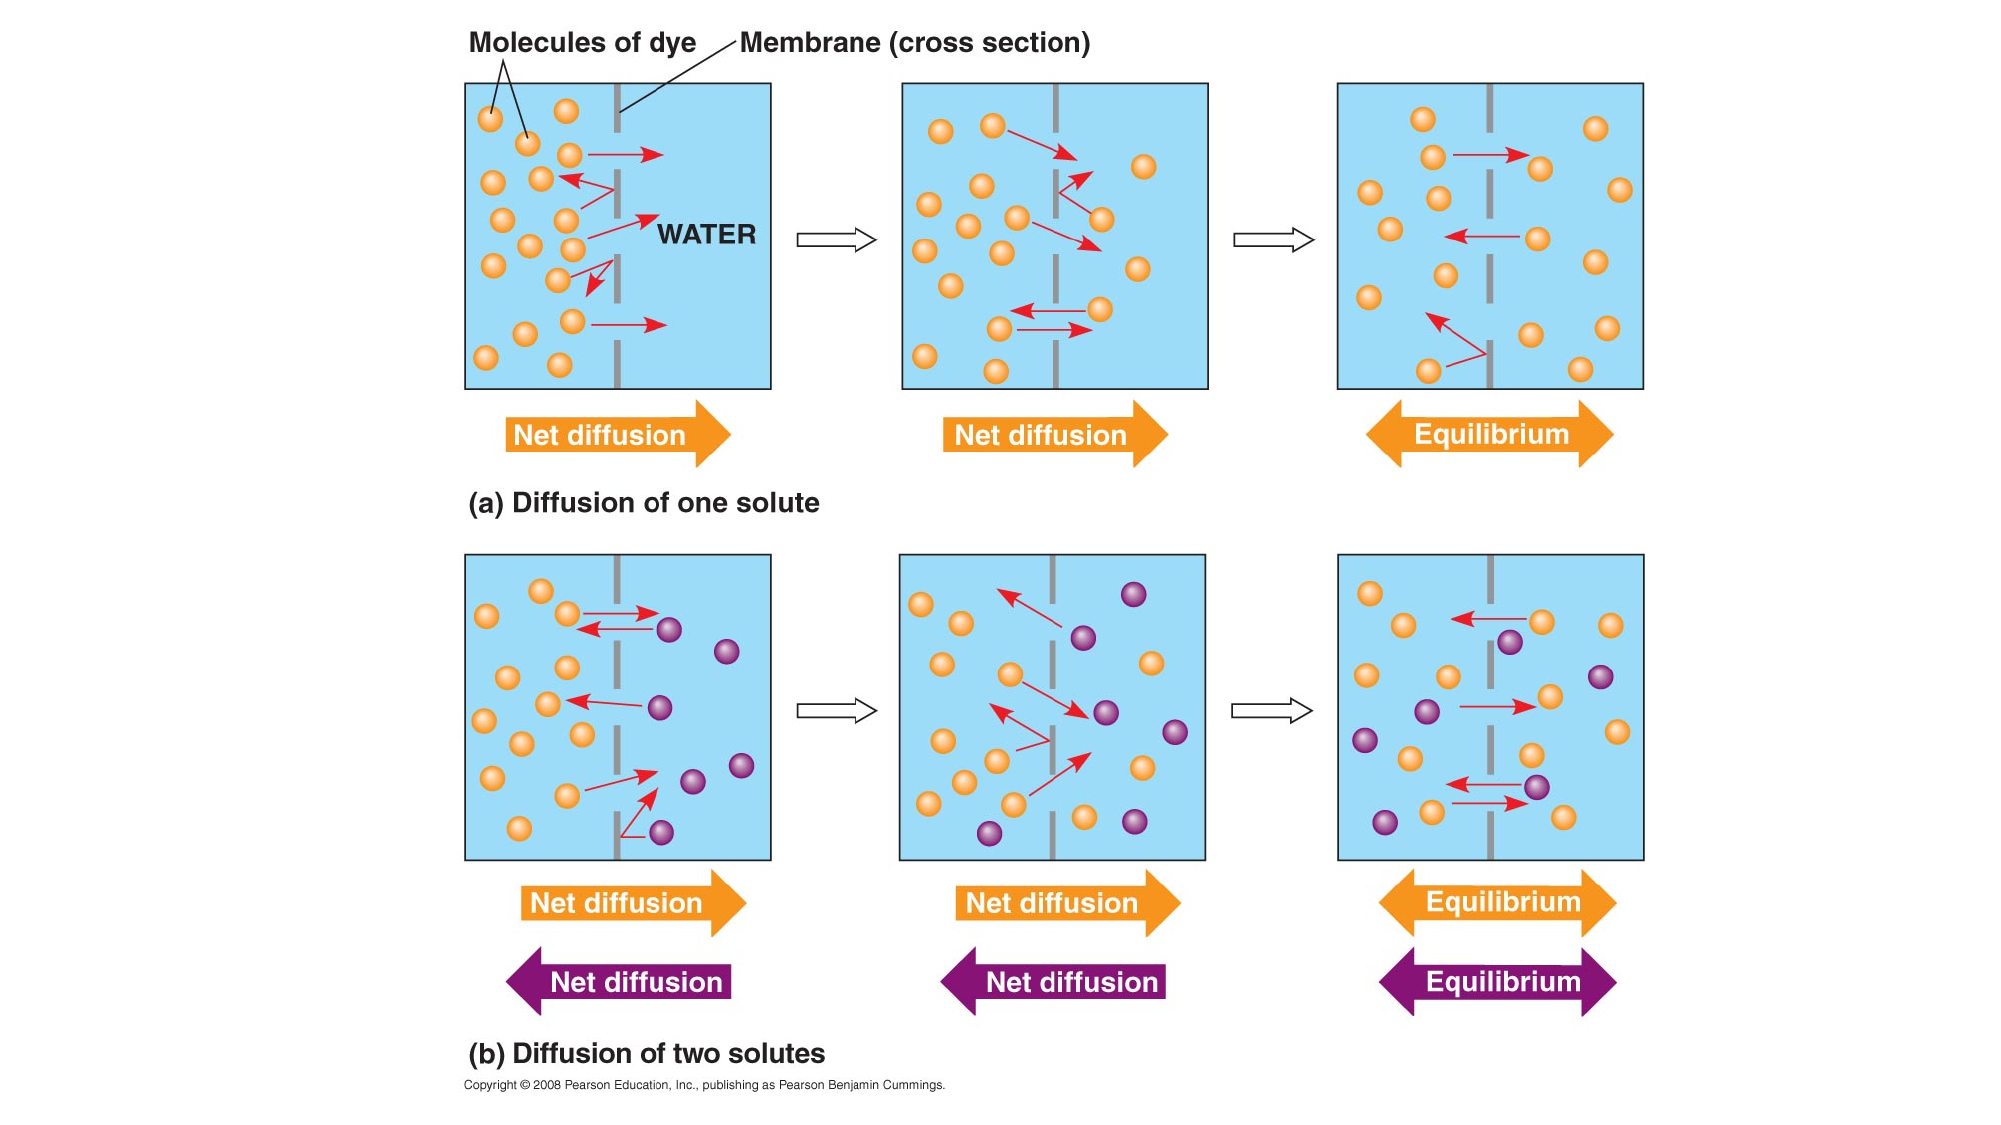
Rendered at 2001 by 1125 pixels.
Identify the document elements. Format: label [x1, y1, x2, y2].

picture [458, 25, 1650, 1100]
